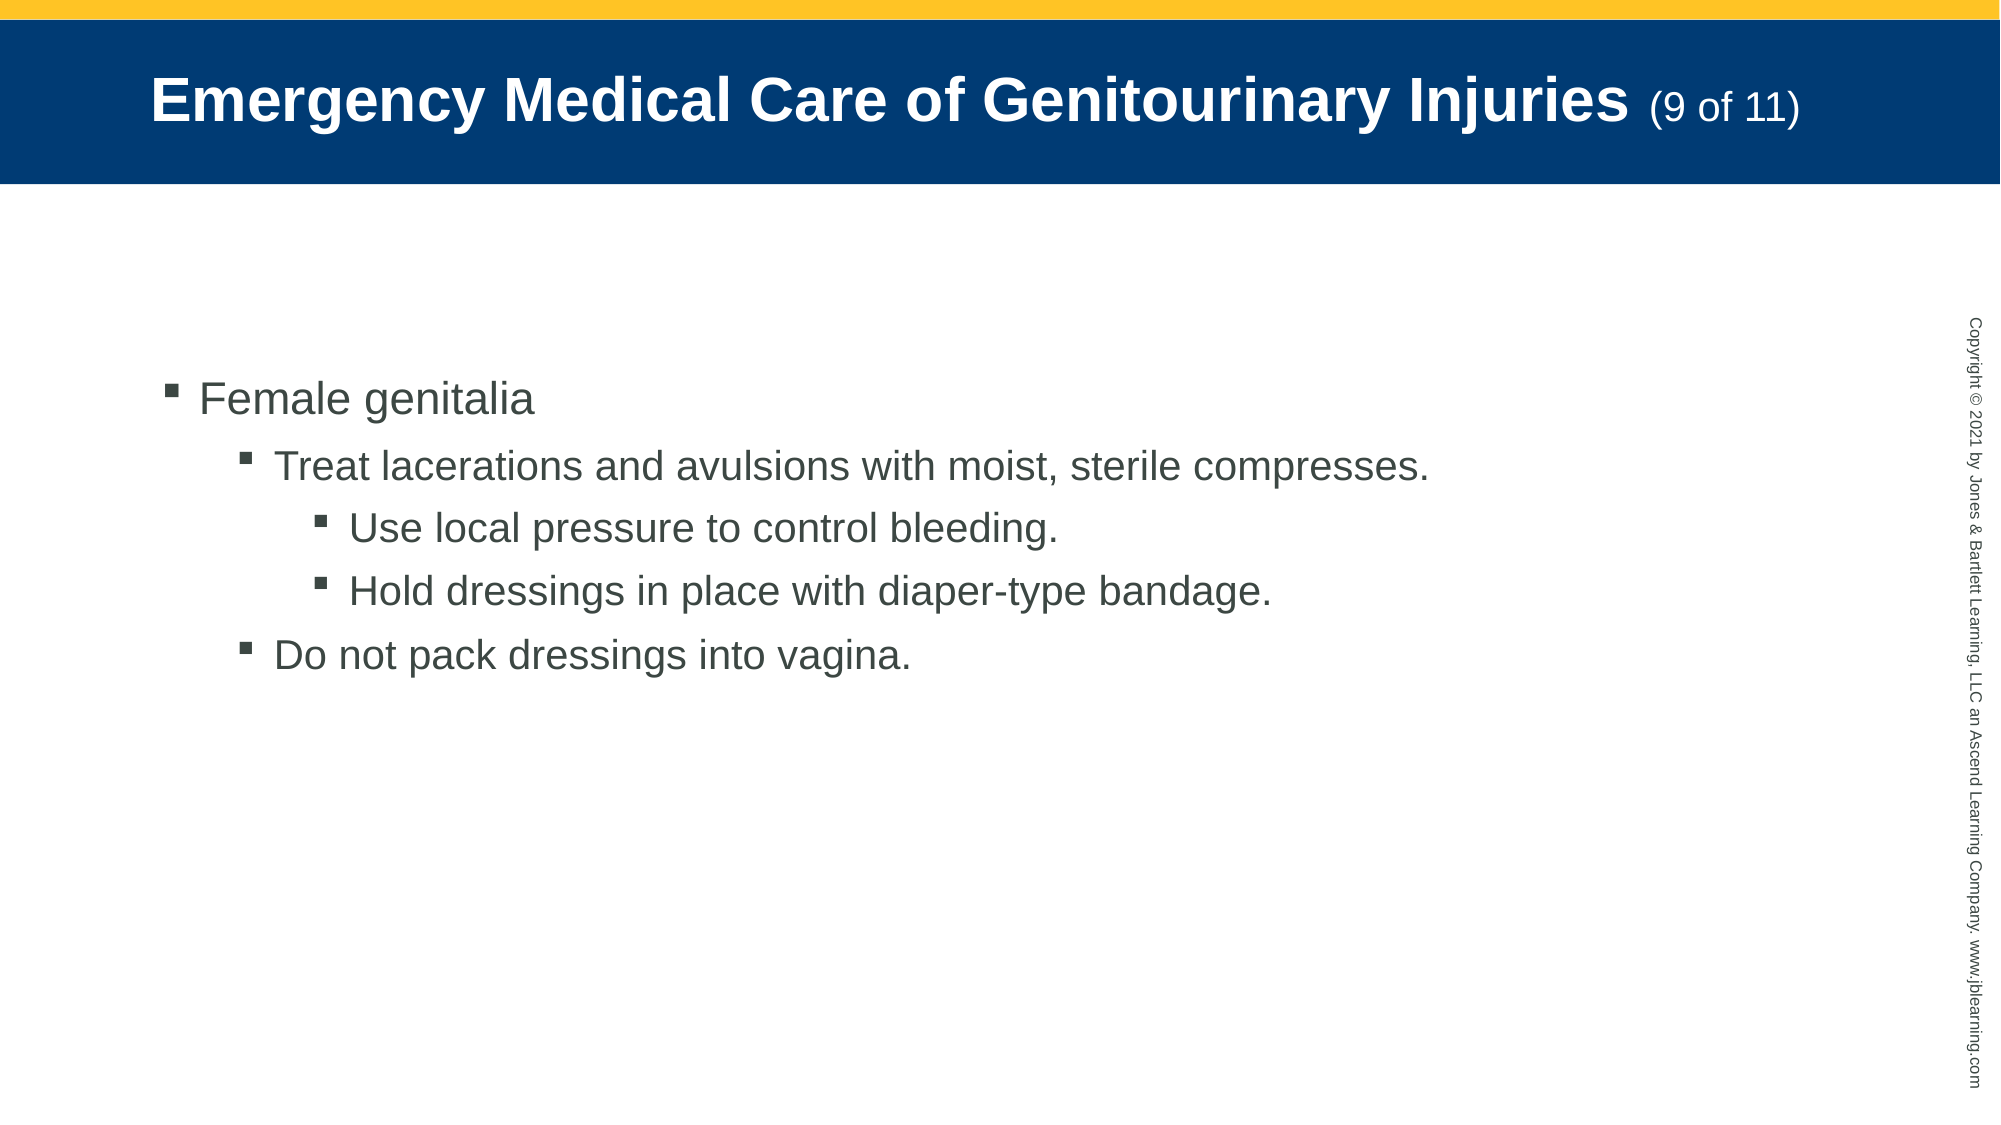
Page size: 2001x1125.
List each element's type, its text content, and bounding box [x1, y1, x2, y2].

list Female genitalia Treat lacerations and avulsions with moist, sterile compresses. Use local pressure to control bleeding. Hold dressings in place with diaper-type bandage. Do not pack dressings into vagina. [146, 361, 1859, 1016]
title Emergency Medical Care of Genitourinary Injuries (9 of 11) [0, 19, 2000, 185]
